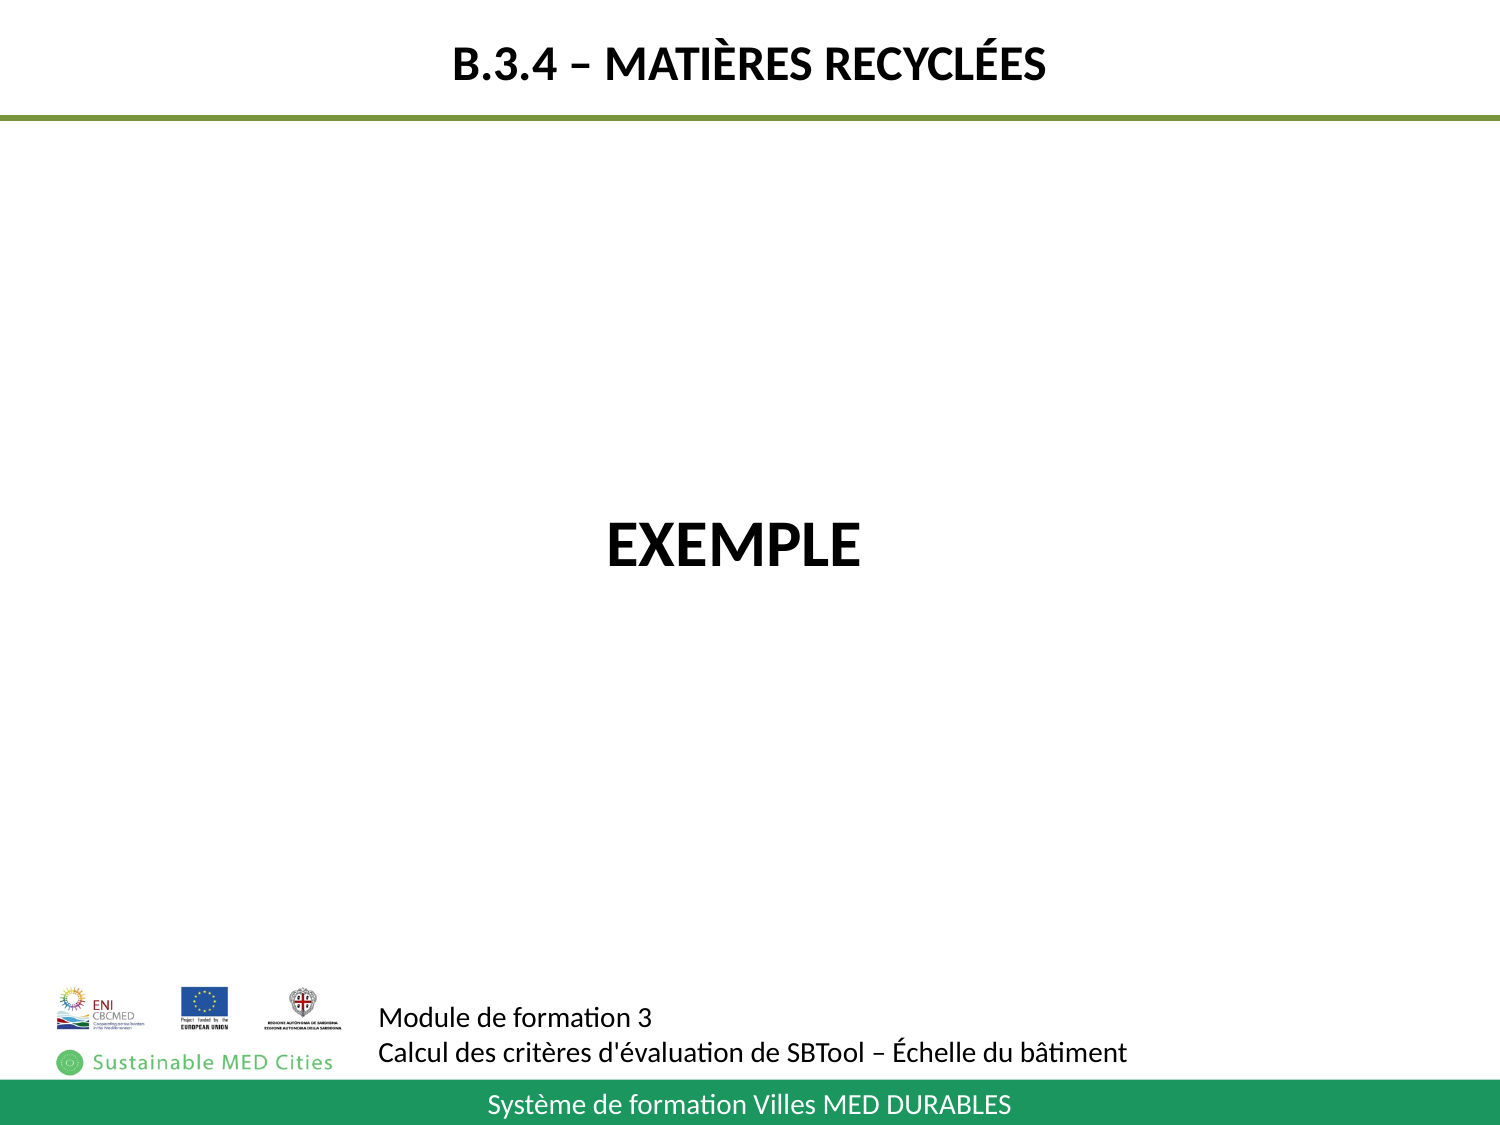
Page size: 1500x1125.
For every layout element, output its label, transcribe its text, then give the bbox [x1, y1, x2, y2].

title B.3.4 – MATIÈRES RECYCLÉES [0, 0, 1500, 121]
list EXEMPLE [43, 262, 1425, 944]
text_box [0, 972, 1500, 1125]
